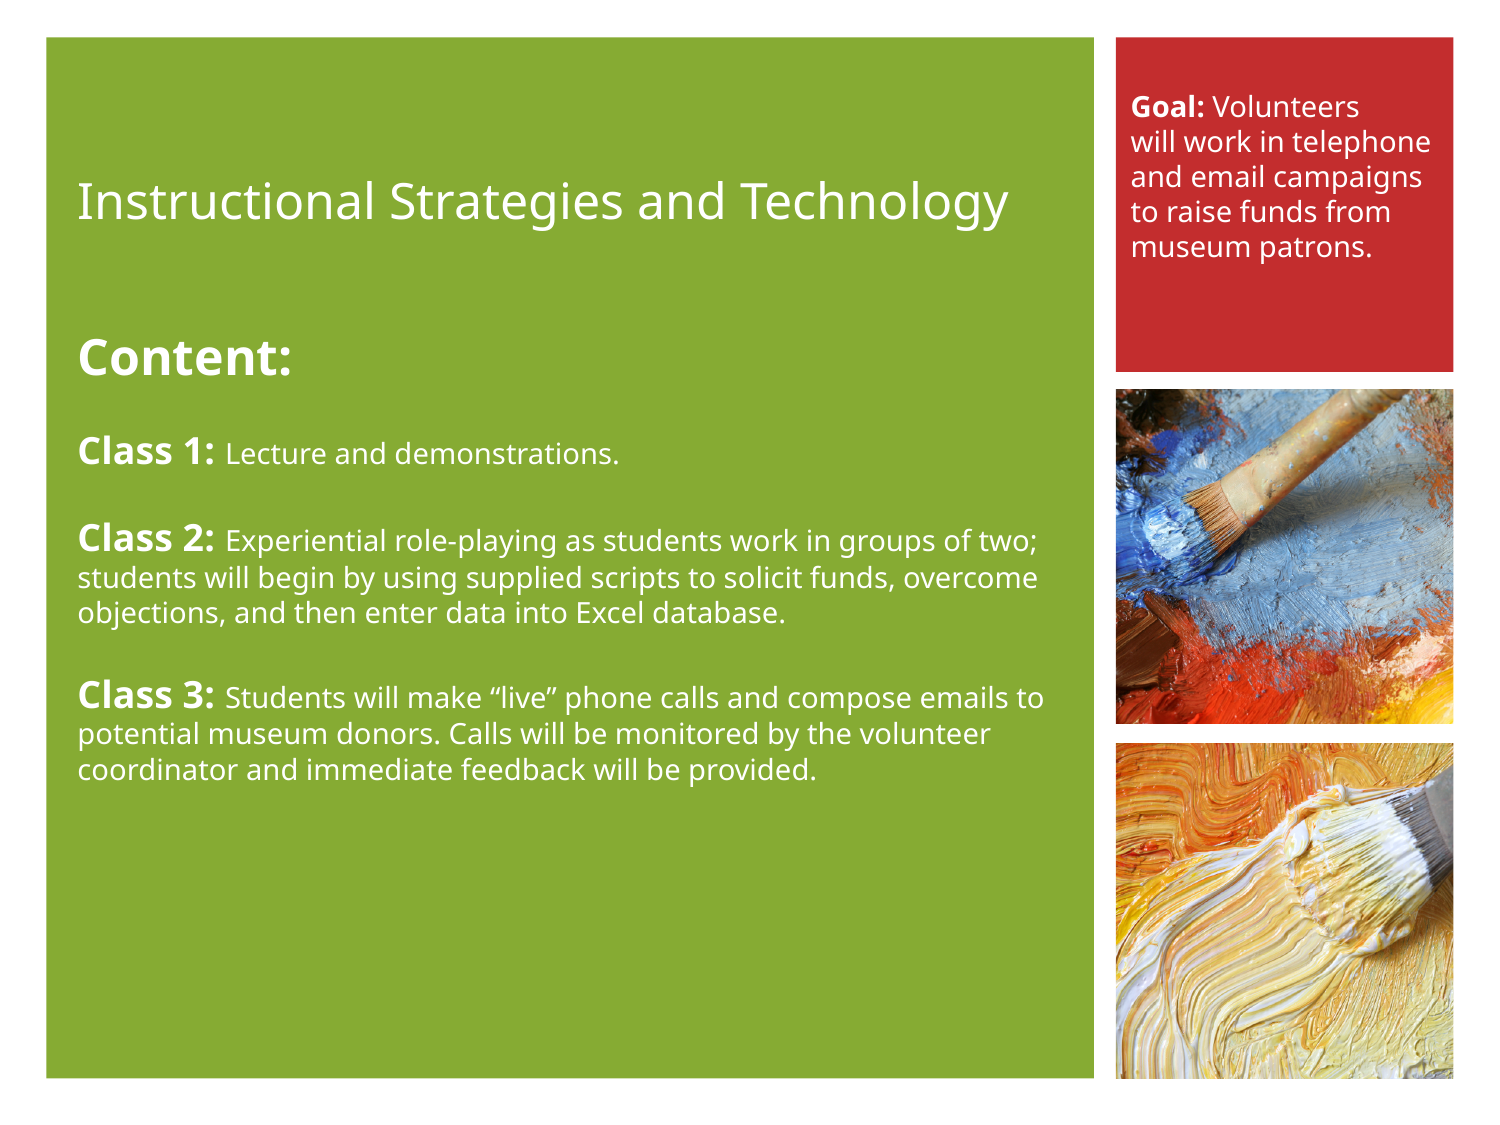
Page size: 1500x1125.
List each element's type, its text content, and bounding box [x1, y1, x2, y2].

picture [1115, 743, 1454, 1079]
picture [1115, 388, 1454, 725]
text_box Instructional Strategies and Technology [62, 80, 1077, 237]
list Content: Class 1: Lecture and demonstrations. Class 2: Experiential role-playing as students work in groups of two; students will begin by using supplied scripts to solicit funds, overcome objections, and then enter data into Excel database. Class 3: Students will make “live” phone calls and compose emails to potential museum donors. Calls will be monitored by the volunteer coordinator and immediate feedback will be provided. [62, 318, 1077, 1006]
text_box Goal: Volunteers will ﻿﻿work in telephone and email campaigns to raise funds from museum patrons. [1115, 80, 1450, 306]
